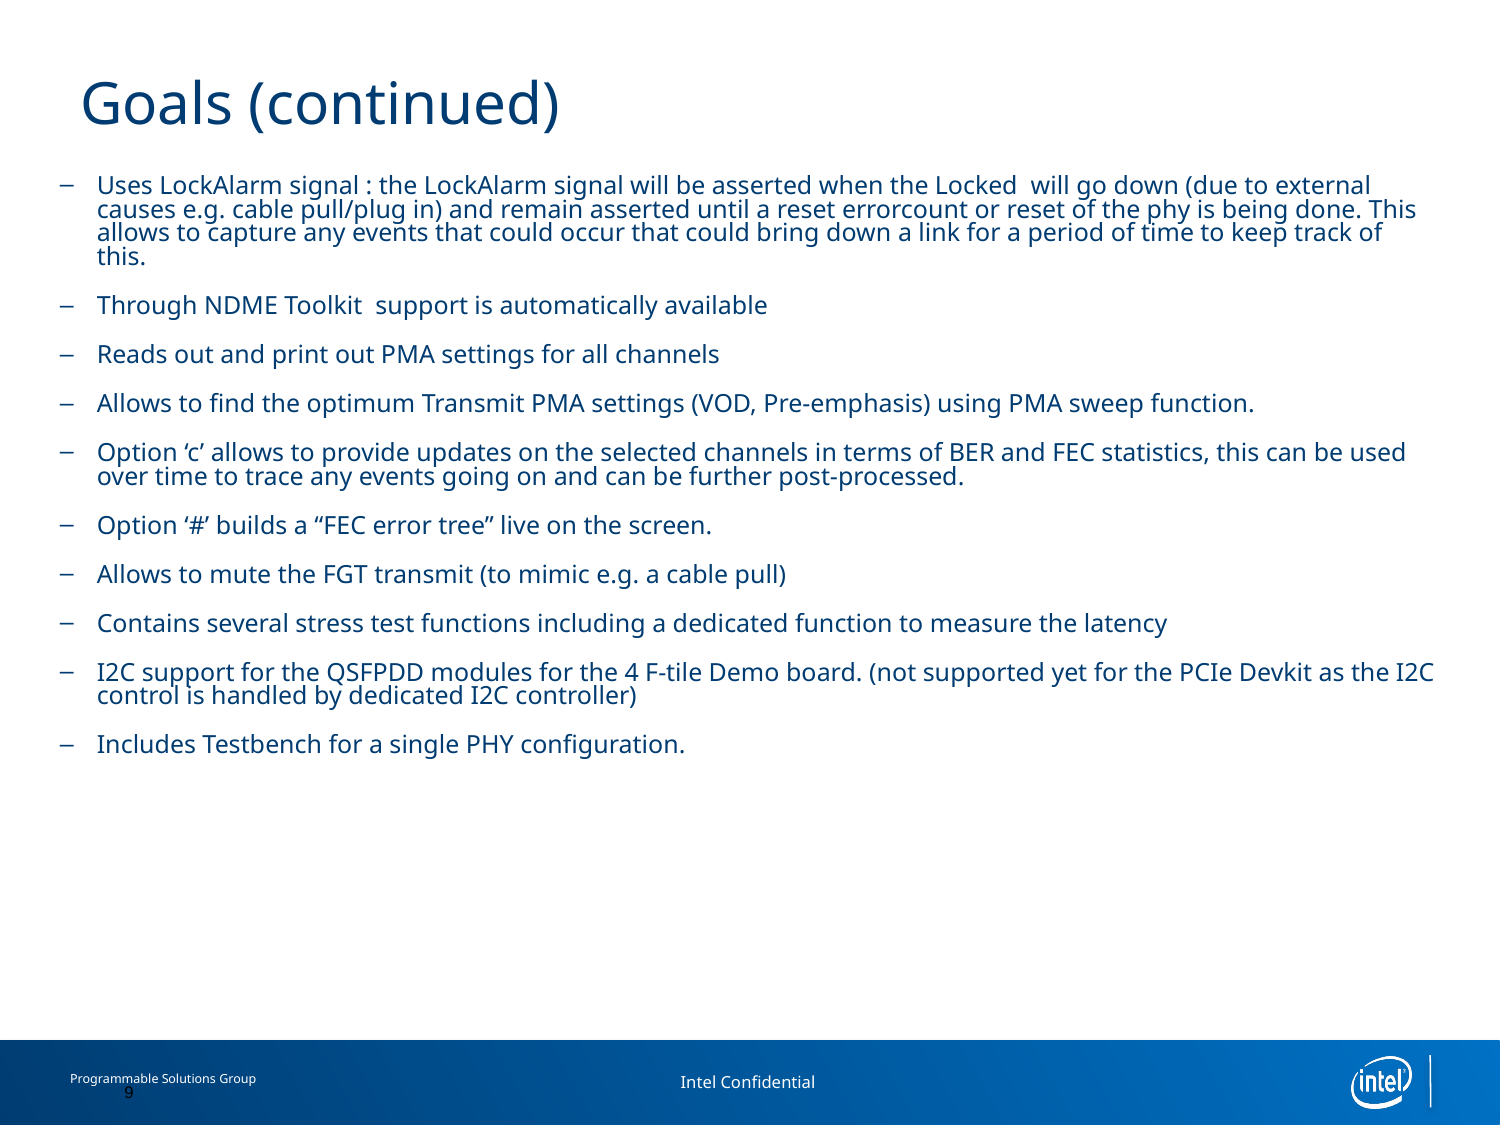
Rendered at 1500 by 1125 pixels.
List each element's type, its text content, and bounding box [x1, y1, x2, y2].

list Uses LockAlarm signal : the LockAlarm signal will be asserted when the Locked will go down (due to external causes e.g. cable pull/plug in) and remain asserted until a reset errorcount or reset of the phy is being done. This allows to capture any events that could occur that could bring down a link for a period of time to keep track of this. Through NDME Toolkit support is automatically available Reads out and print out PMA settings for all channels Allows to find the optimum Transmit PMA settings (VOD, Pre-emphasis) using PMA sweep function. Option ‘c’ allows to provide updates on the selected channels in terms of BER and FEC statistics, this can be used over time to trace any events going on and can be further post-processed. Option ‘#’ builds a “FEC error tree” live on the screen. Allows to mute the FGT transmit (to mimic e.g. a cable pull) Contains several stress test functions including a dedicated function to measure the latency I2C support for the QSFPDD modules for the 4 F-tile Demo board. (not supported yet for the PCIe Devkit as the I2C control is handled by dedicated I2C controller) Includes Testbench for a single PHY configuration. [59, 174, 1441, 939]
picture [1351, 1056, 1412, 1109]
title Goals (continued) [80, 65, 1458, 194]
slide_number 9 [19, 1069, 134, 1116]
